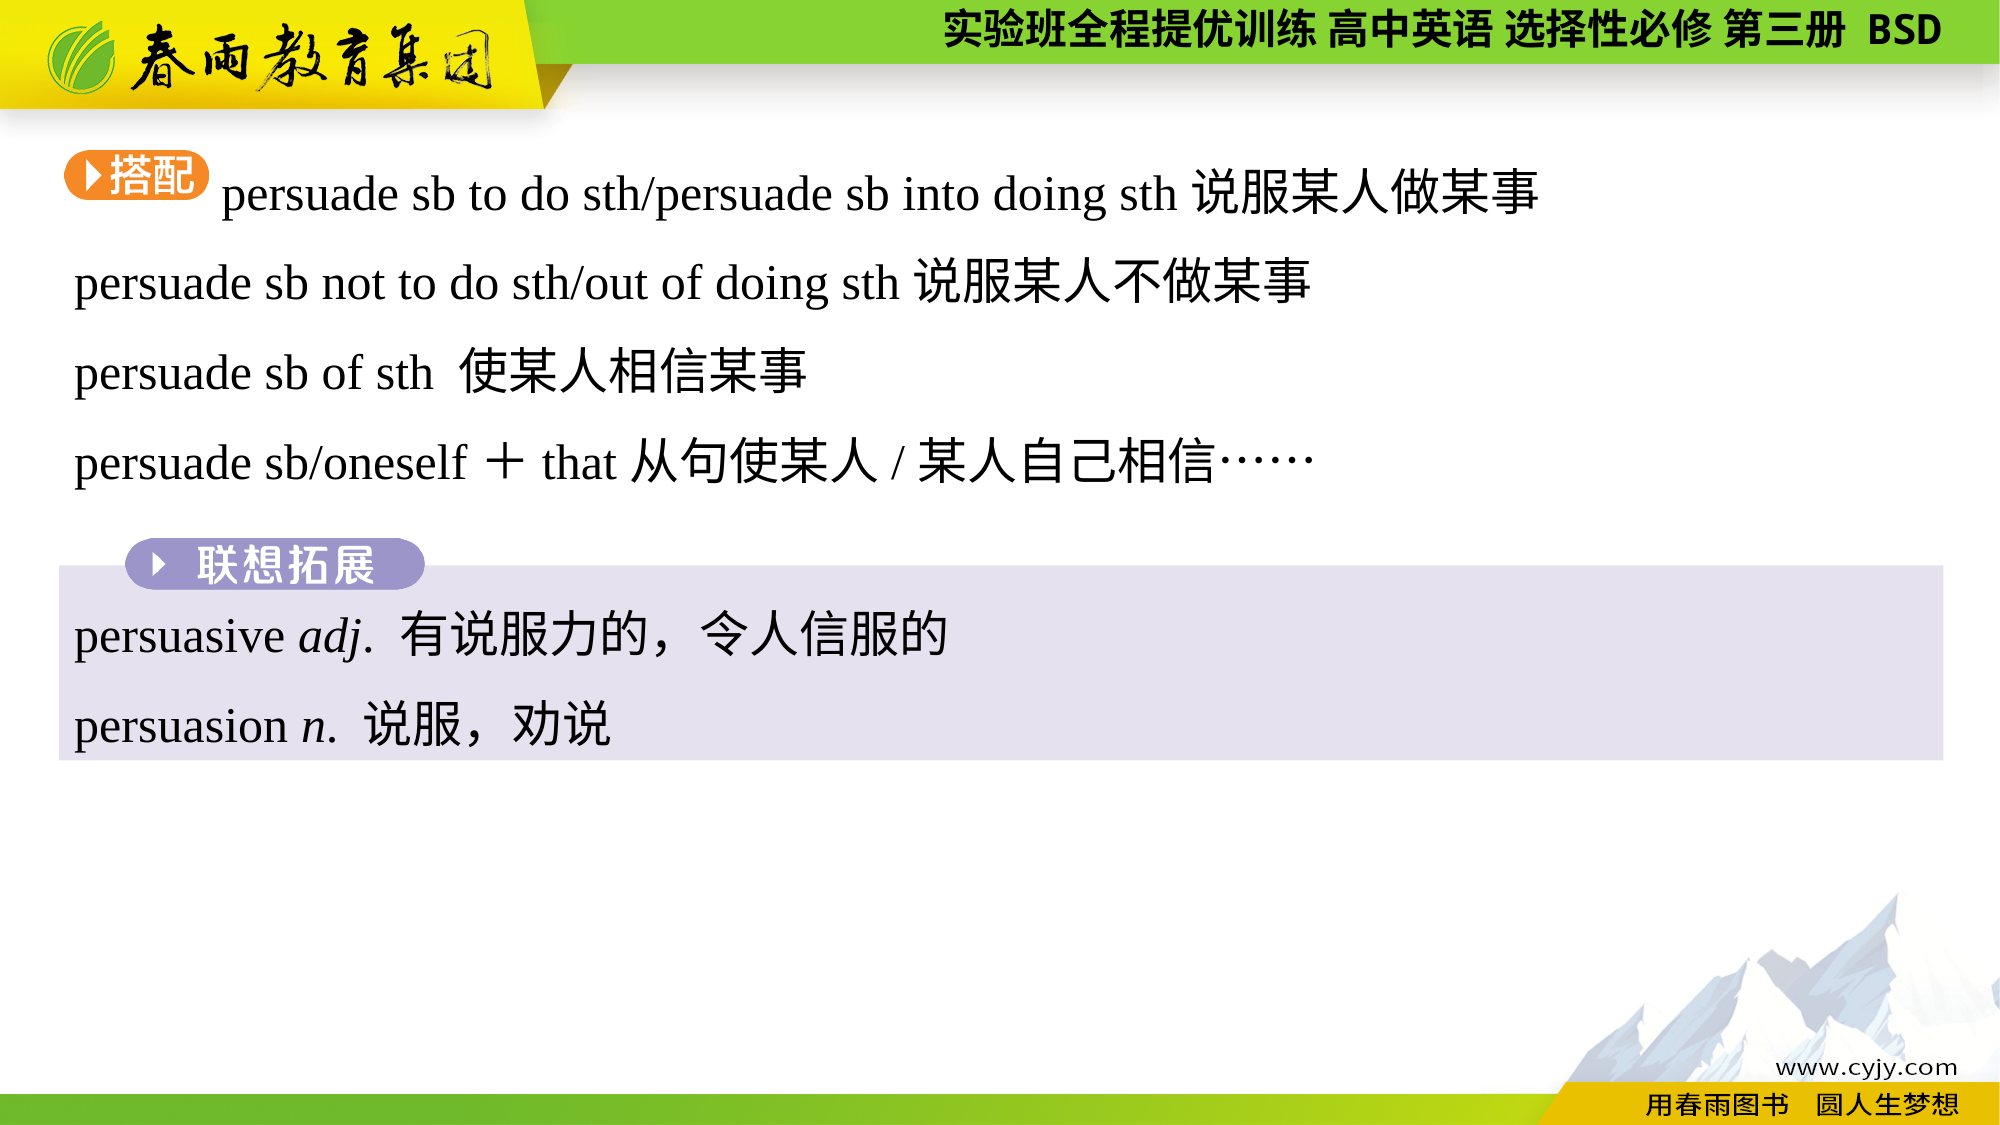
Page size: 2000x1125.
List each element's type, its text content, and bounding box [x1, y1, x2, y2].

picture [0, 0, 2000, 1125]
text_box persuasive adj. 有说服力的，令人信服的 persuasion n. 说服，劝说 [59, 565, 1944, 761]
list persuade sb to do sth/persuade sb into doing sth说服某人做某事 persuade sb not to do sth/out of doing sth说服某人不做某事 persuade sb of sth 使某人相信某事 persuade sb/oneself＋that从句使某人/某人自己相信…… [59, 122, 1944, 490]
